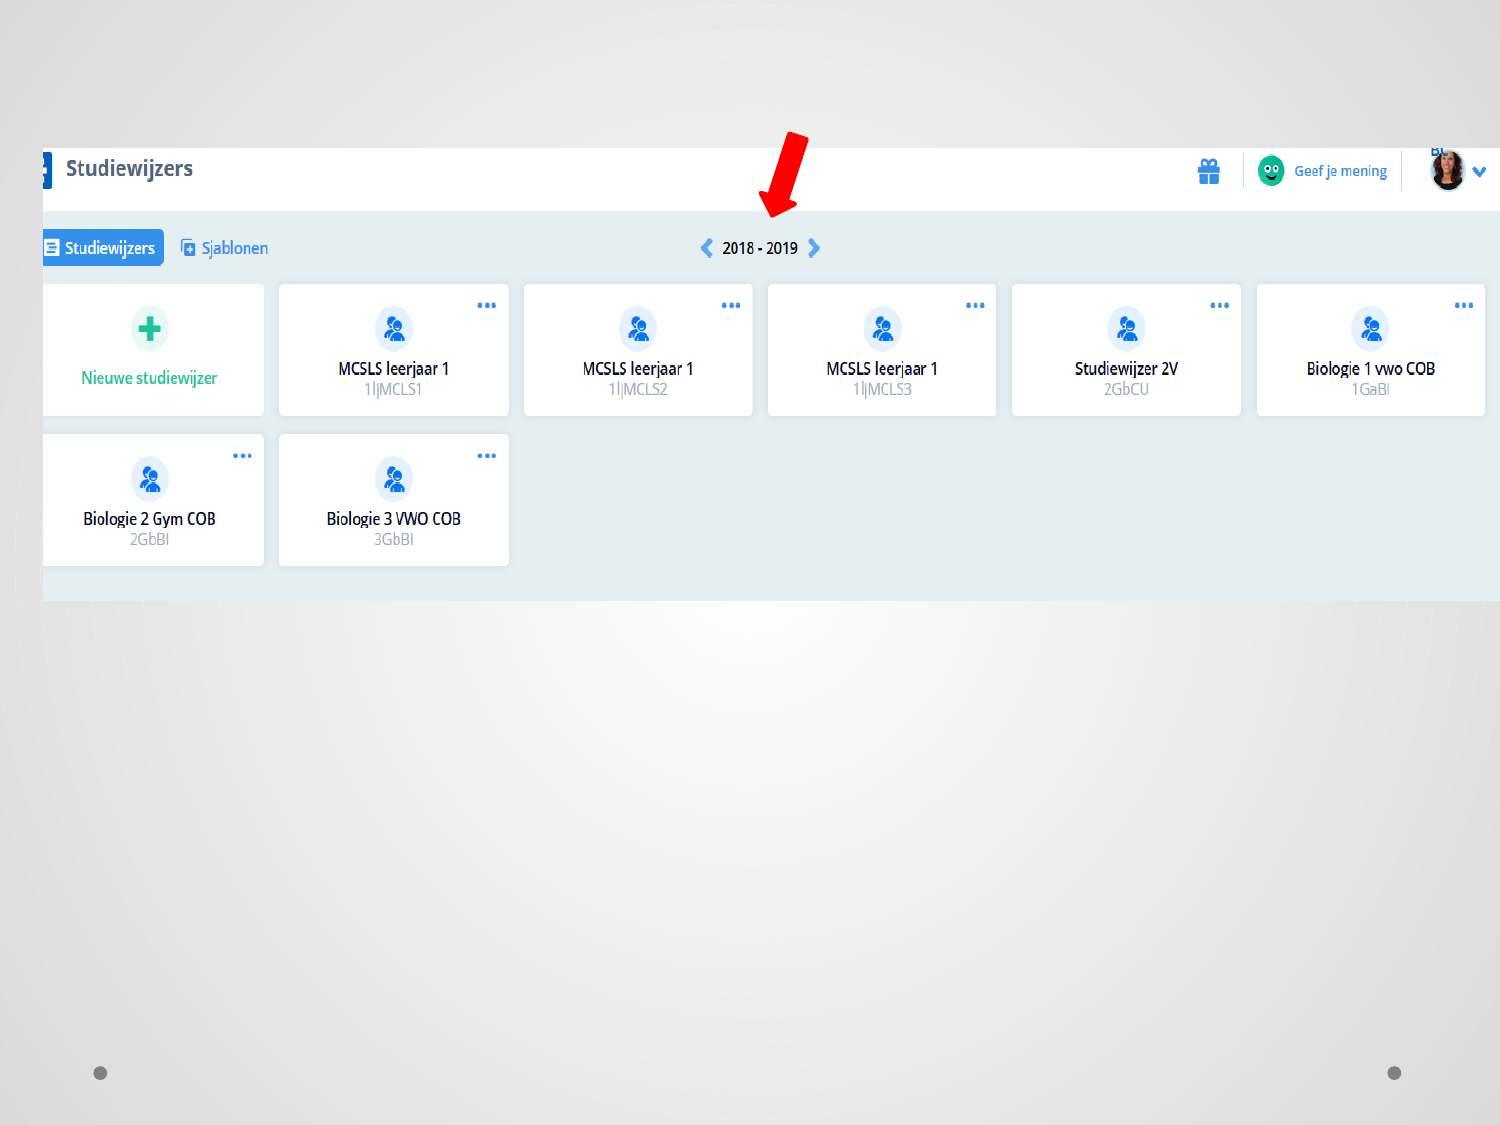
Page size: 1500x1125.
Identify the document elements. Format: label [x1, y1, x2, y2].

text_box [782, 131, 809, 147]
list [43, 148, 1500, 602]
